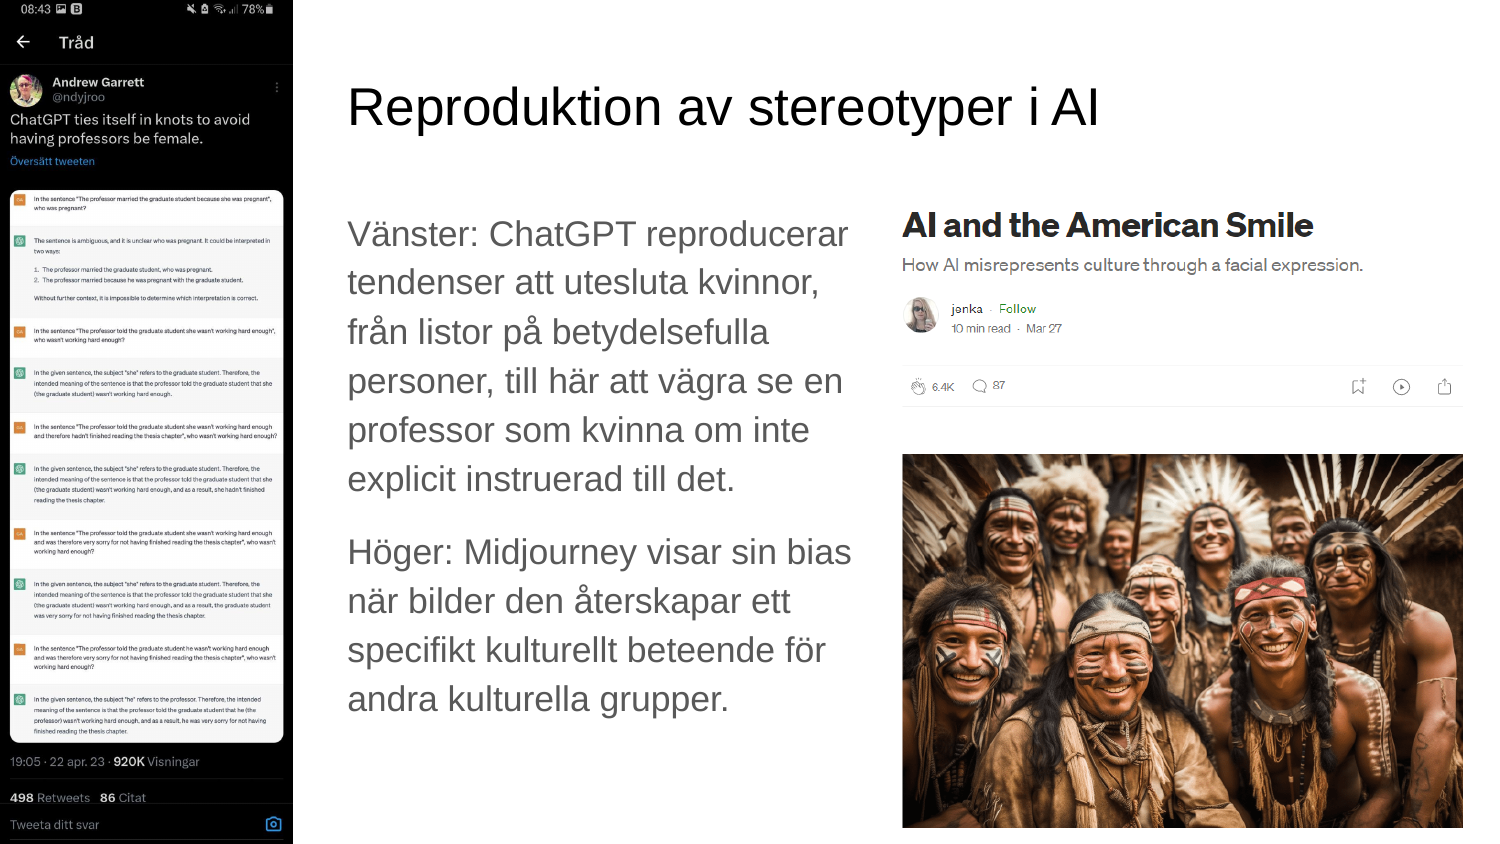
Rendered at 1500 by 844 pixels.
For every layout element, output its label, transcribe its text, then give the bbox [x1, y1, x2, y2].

title Reproduktion av stereotyper i AI [332, 56, 1449, 151]
picture [870, 188, 1500, 844]
list Vänster: ChatGPT reproducerar tendenser att utesluta kvinnor, från listor på betydelsefulla personer, till här att vägra se en professor som kvinna om inte explicit instruerad till det. Höger: Midjourney visar sin bias när bilder den återskapar ett specifikt kulturellt beteende för andra kulturella grupper. [332, 189, 868, 750]
picture [0, 0, 293, 844]
